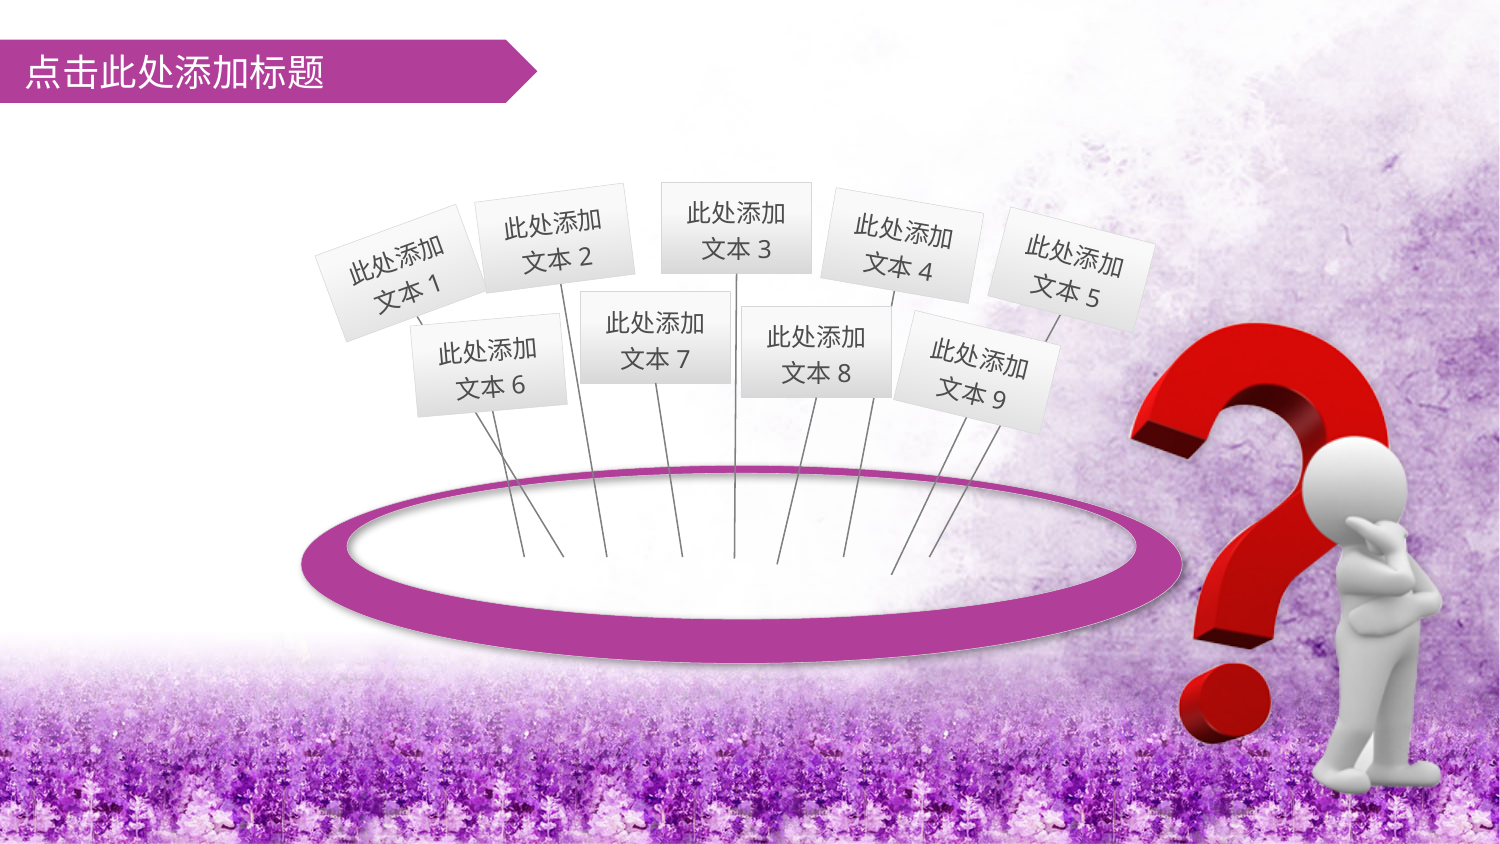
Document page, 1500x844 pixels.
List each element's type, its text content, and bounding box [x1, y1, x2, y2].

picture [0, 0, 1500, 844]
title 点击此处添加标题 [10, 36, 1360, 106]
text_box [580, 291, 656, 558]
text_box [300, 535, 1100, 664]
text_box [661, 181, 812, 559]
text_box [413, 319, 474, 558]
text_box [325, 226, 474, 558]
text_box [741, 305, 892, 565]
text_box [479, 192, 631, 558]
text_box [826, 199, 978, 325]
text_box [983, 223, 1147, 558]
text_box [891, 326, 1053, 576]
